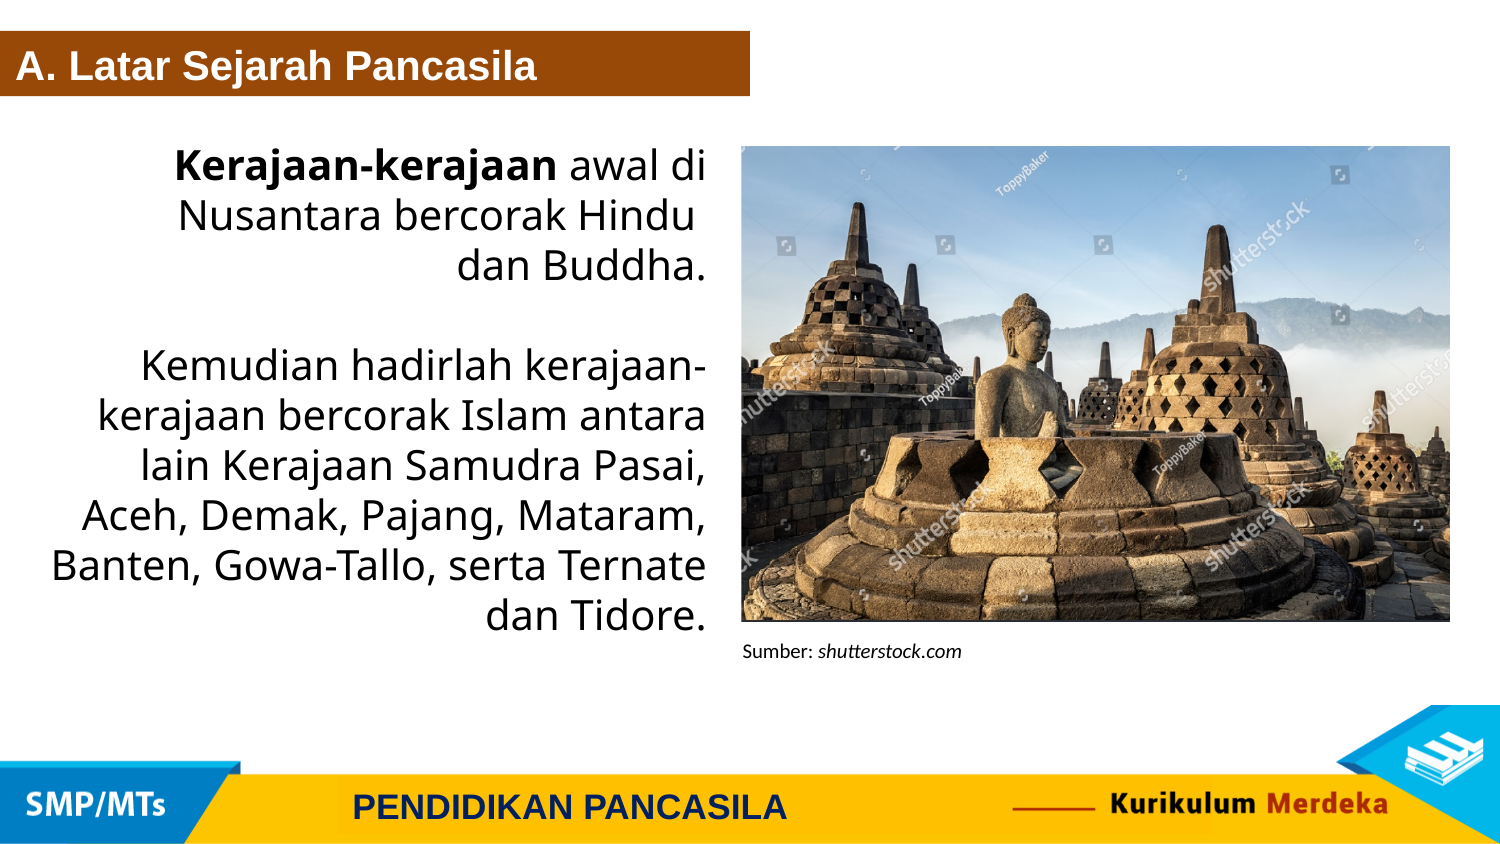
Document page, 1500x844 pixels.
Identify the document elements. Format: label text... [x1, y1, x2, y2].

picture [741, 146, 1451, 623]
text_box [0, 705, 1500, 844]
text_box A. Latar Sejarah Pancasila [0, 29, 752, 98]
text_box Kerajaan-kerajaan awal di Nusantara bercorak Hindu dan Buddha. Kemudian hadirlah kerajaan-kerajaan bercorak Islam antara lain Kerajaan Samudra Pasai, Aceh, Demak, Pajang, Mataram, Banten, Gowa-Tallo, serta Ternate dan Tidore. [24, 131, 722, 647]
text_box Sumber: shutterstock.com [727, 629, 1016, 670]
